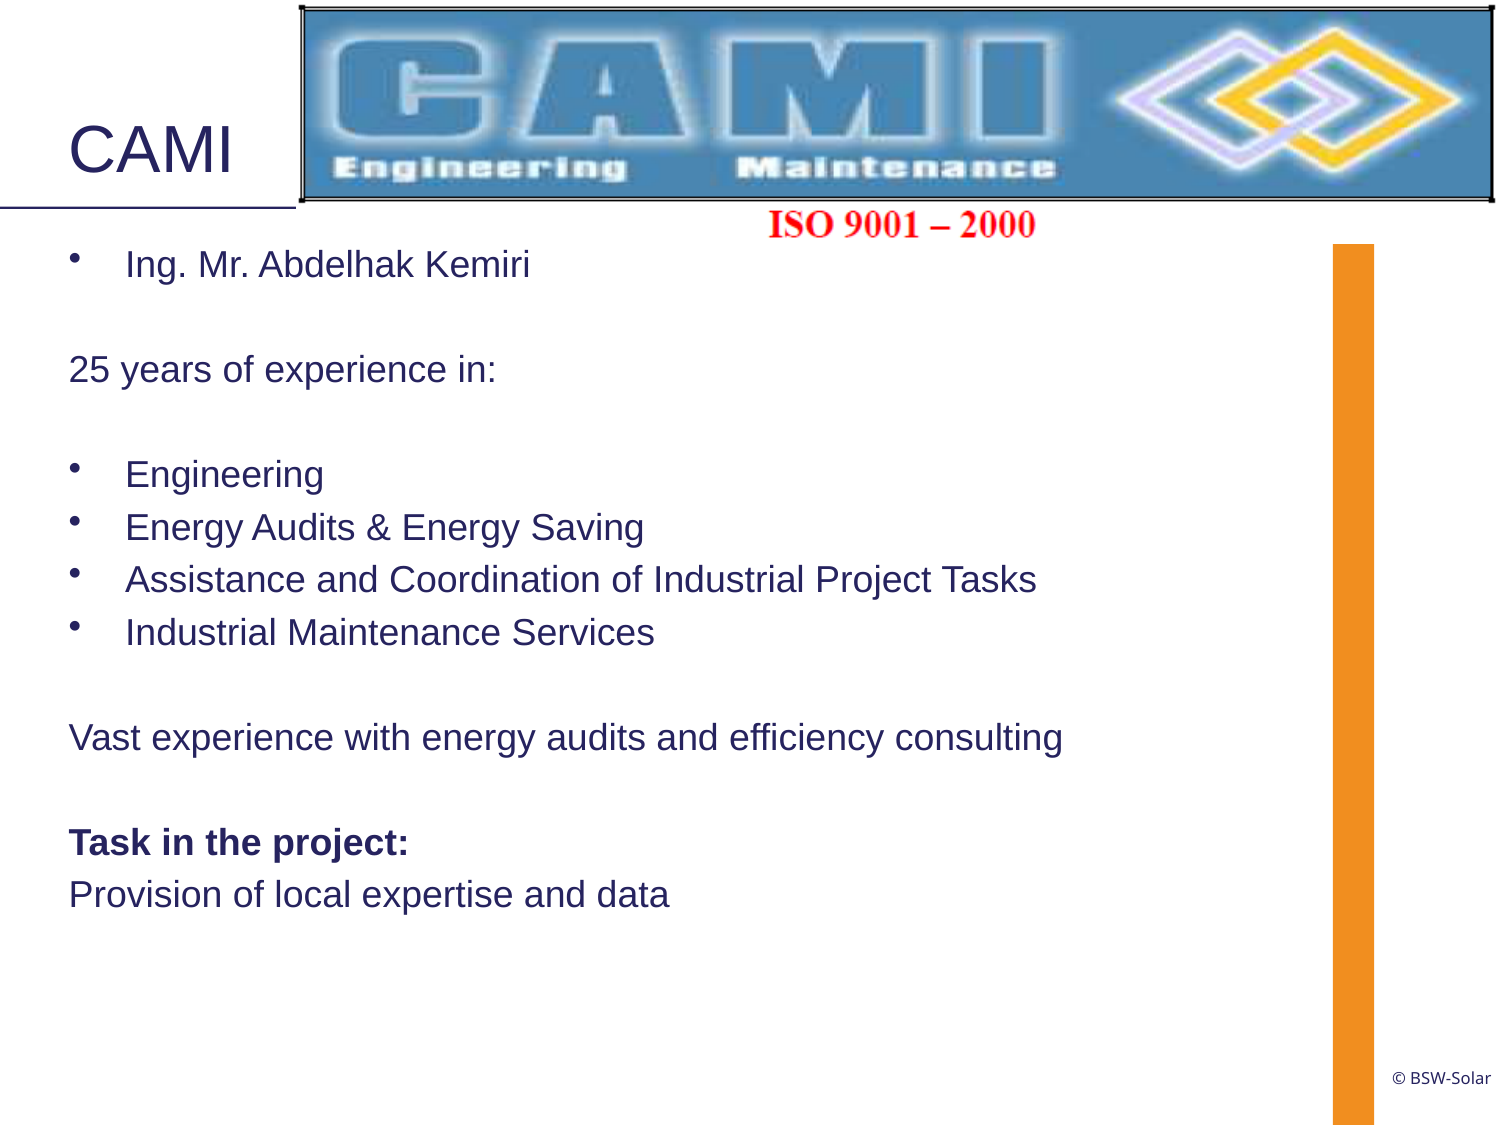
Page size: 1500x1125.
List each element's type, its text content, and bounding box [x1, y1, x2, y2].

footer © BSW-Solar [1392, 924, 1500, 1088]
title CAMI [68, 0, 294, 187]
picture [296, 0, 1500, 244]
list Ing. Mr. Abdelhak Kemiri 25 years of experience in: Engineering Energy Audits & Energy Saving Assistance and Coordination of Industrial Project Tasks Industrial Maintenance Services Vast experience with energy audits and efficiency consulting Task in the project: Provision of local expertise and data [68, 240, 1305, 1086]
